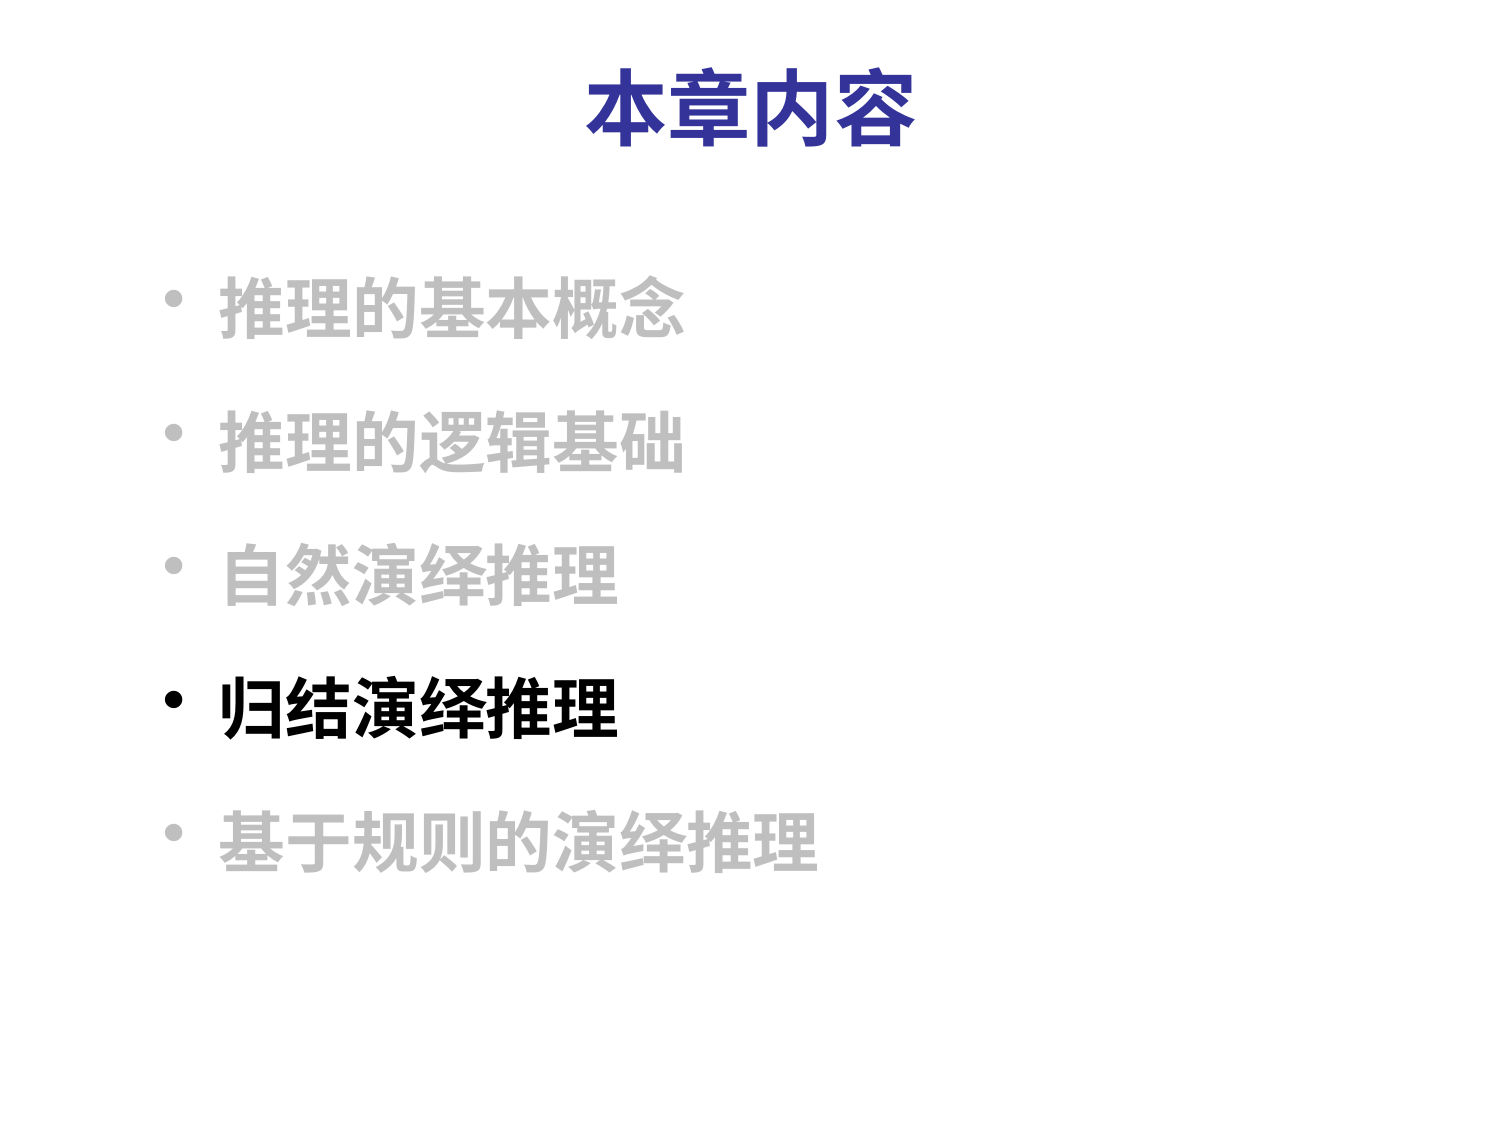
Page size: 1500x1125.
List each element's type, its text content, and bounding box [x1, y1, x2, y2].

list 推理的基本概念 推理的逻辑基础 自然演绎推理 归结演绎推理 基于规则的演绎推理 [147, 243, 1425, 1094]
title 本章内容 [77, 31, 1425, 181]
